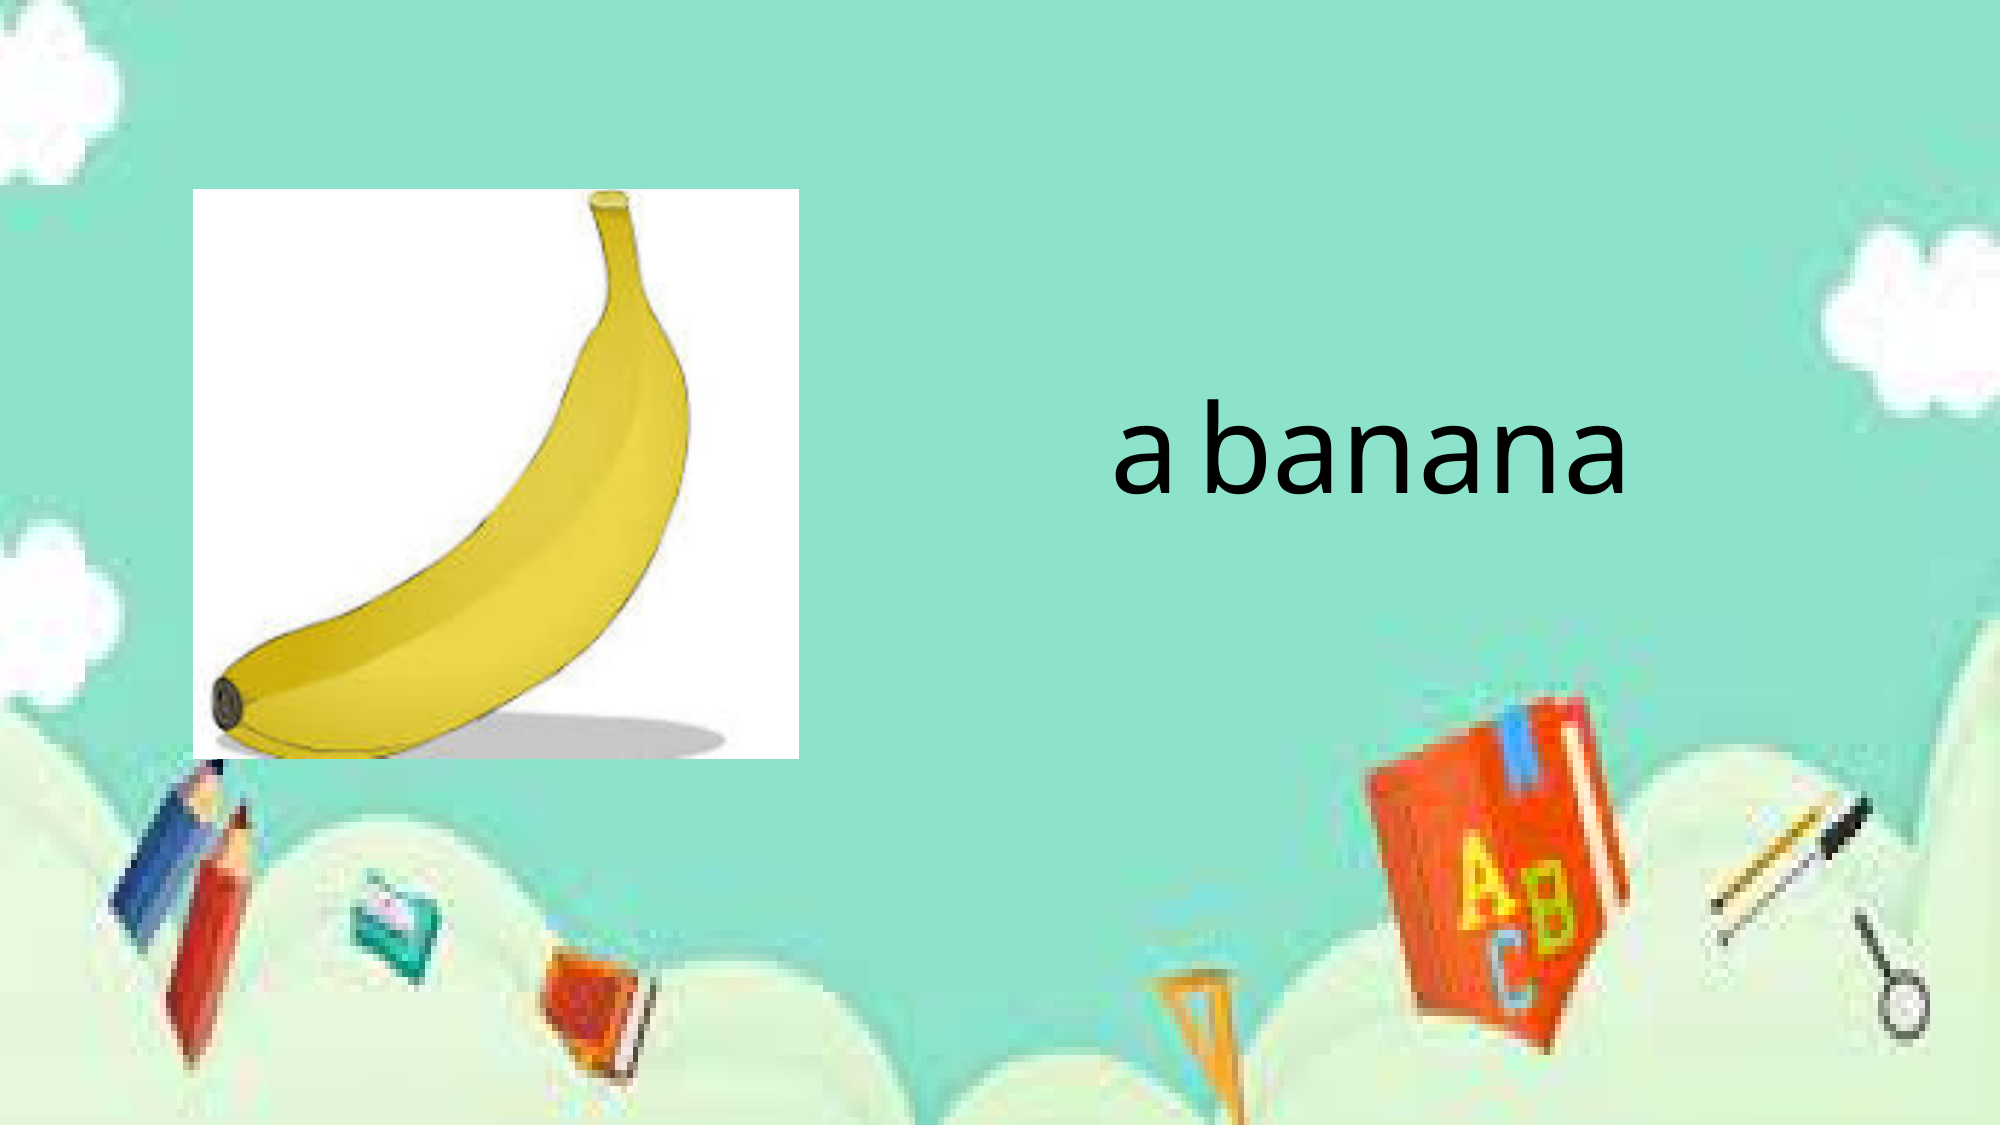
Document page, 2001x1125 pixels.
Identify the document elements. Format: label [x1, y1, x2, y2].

list [193, 189, 799, 759]
picture [0, 0, 2000, 1125]
